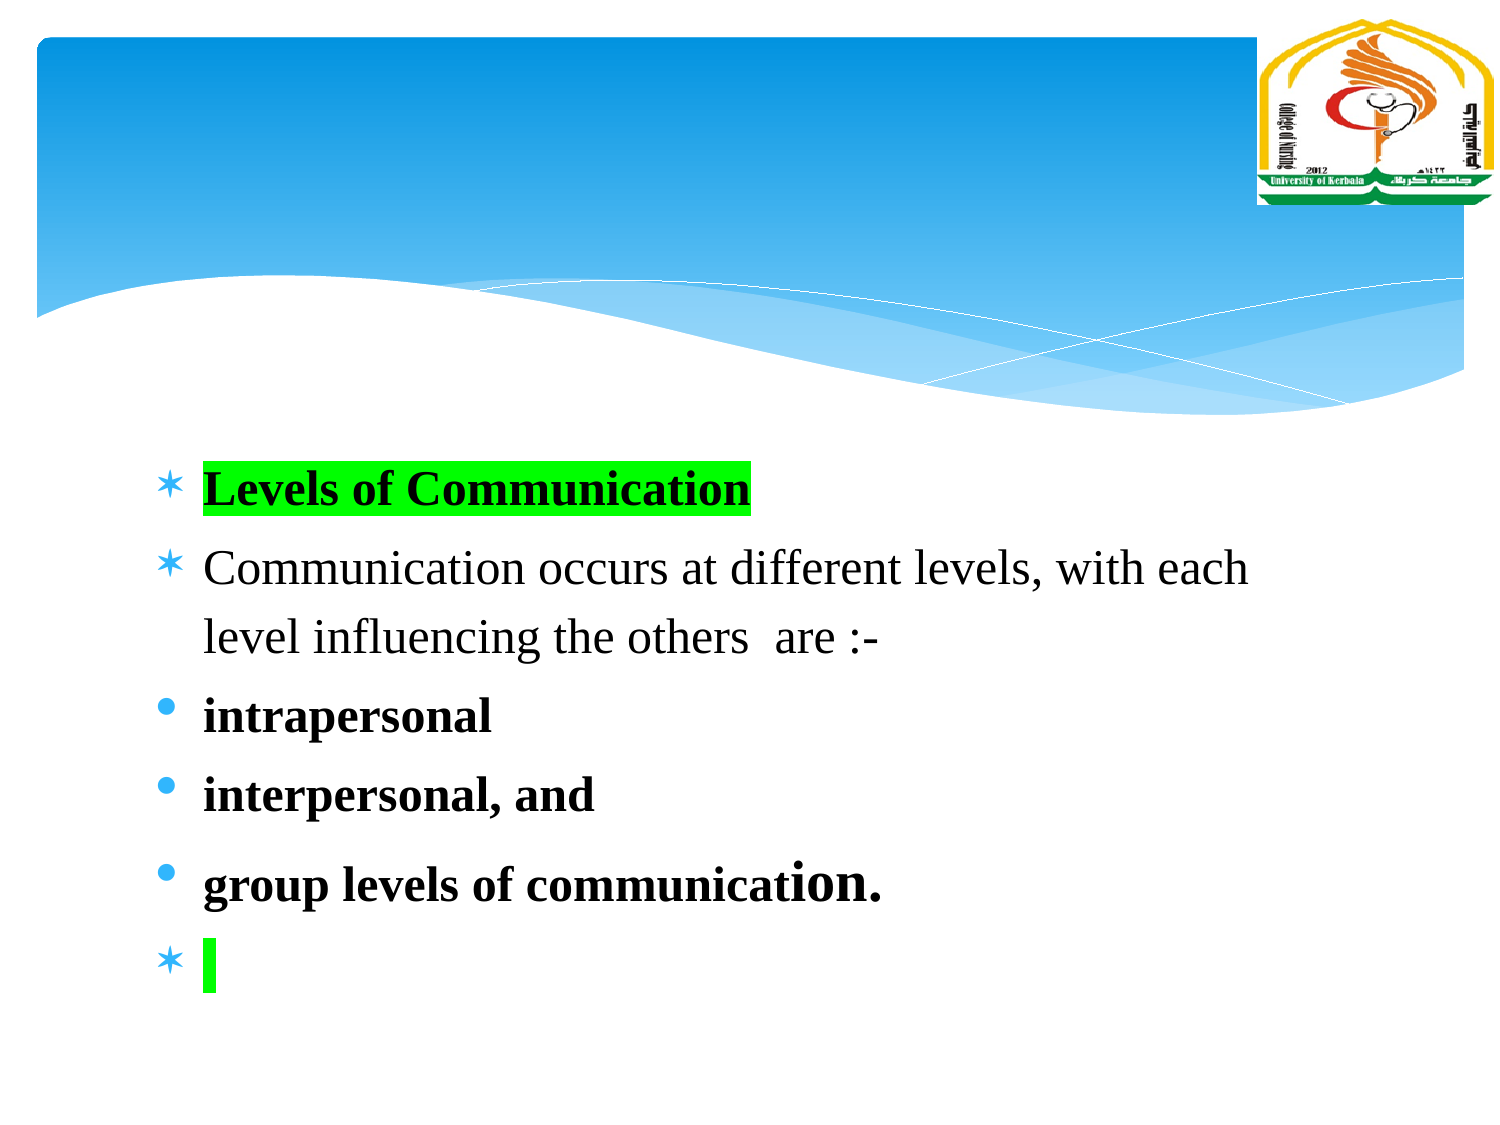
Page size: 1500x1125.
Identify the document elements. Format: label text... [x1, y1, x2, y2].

picture [1257, 18, 1495, 206]
list Levels of Communication Communication occurs at different levels, with each level influencing the others are :- intrapersonal interpersonal, and group levels of communication. [143, 438, 1359, 1005]
